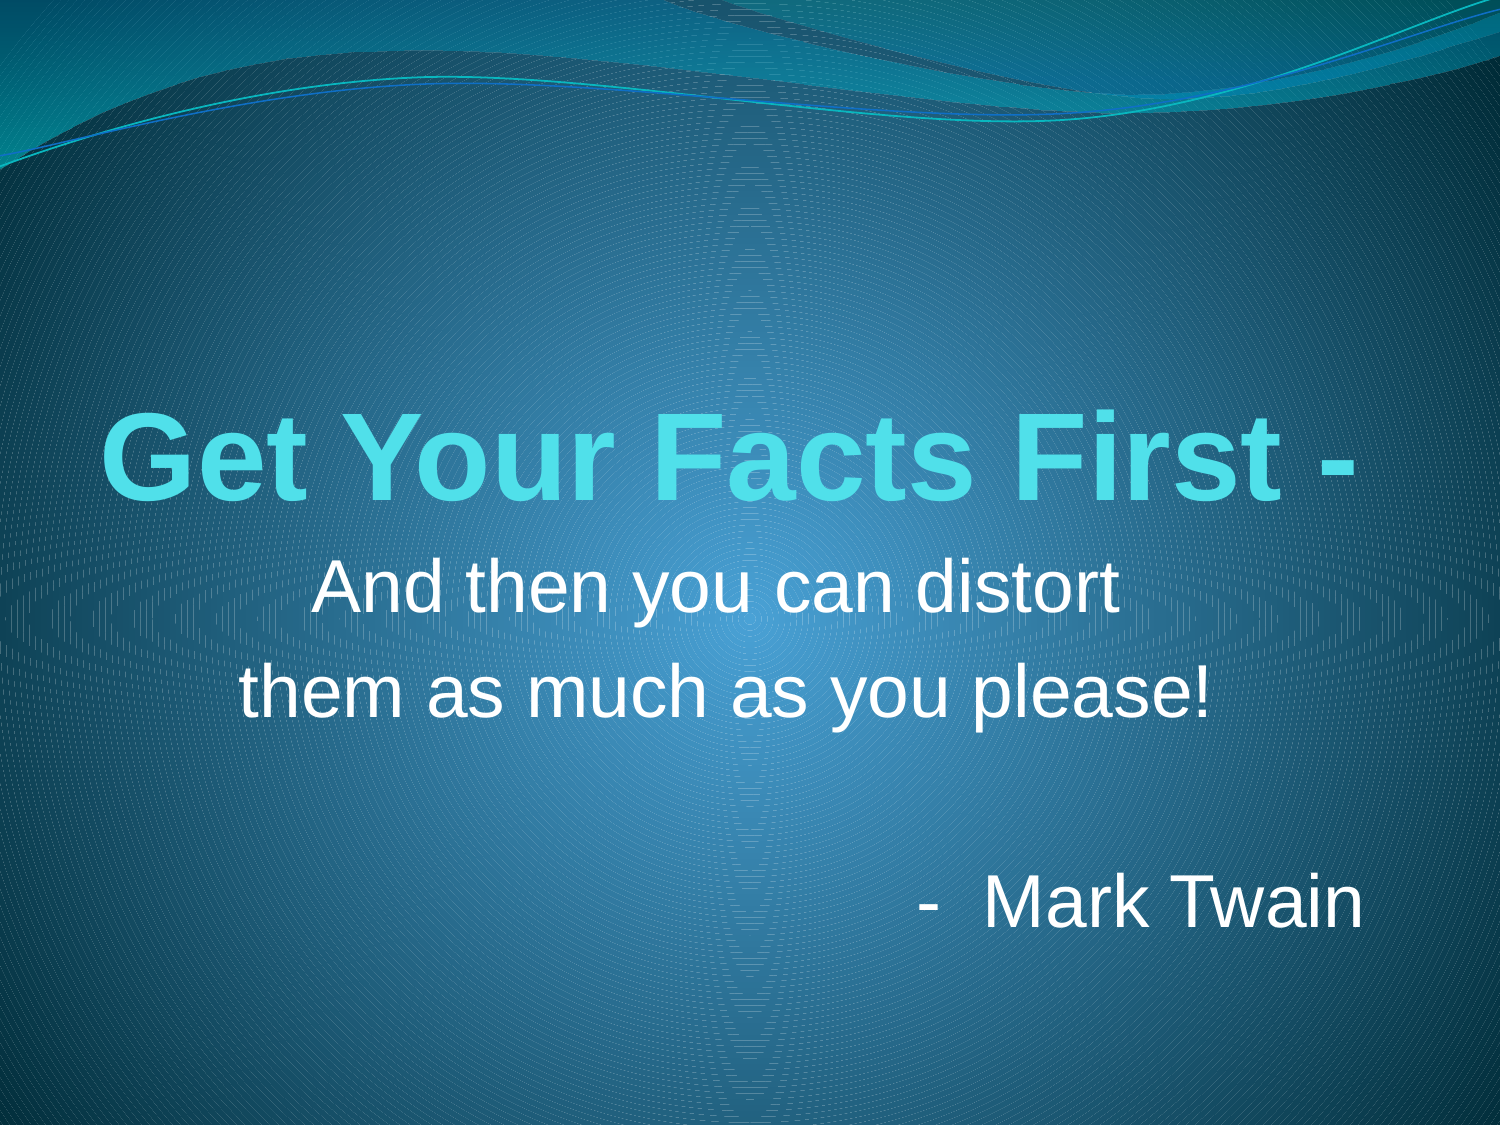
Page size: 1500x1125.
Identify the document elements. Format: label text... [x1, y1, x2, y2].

subtitle And then you can distort them as much as you please! - Mark Twain [87, 529, 1376, 988]
title Get Your Facts First - [87, 224, 1376, 525]
